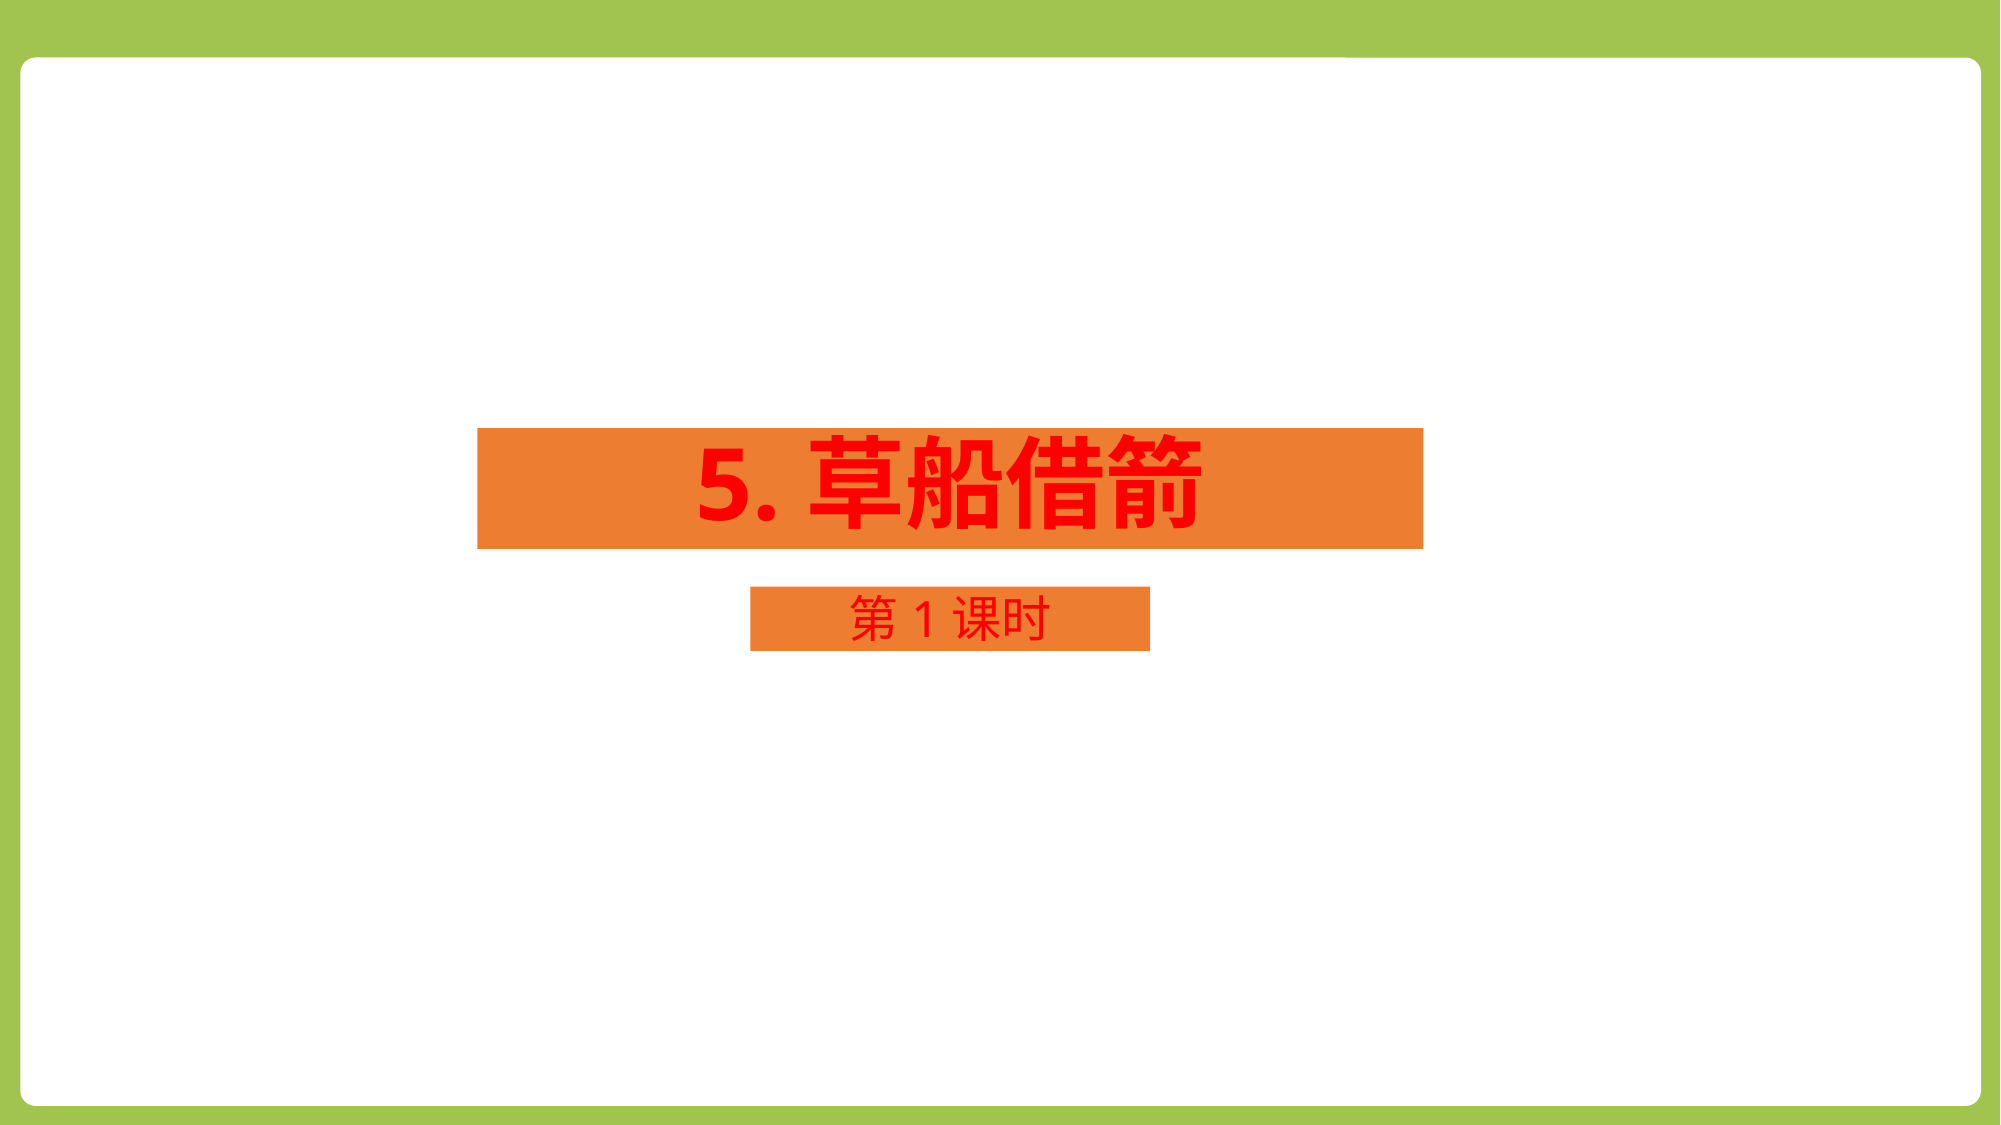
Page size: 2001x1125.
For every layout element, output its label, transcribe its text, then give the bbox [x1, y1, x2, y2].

subtitle 第1课时 [750, 586, 1151, 651]
title 5.草船借箭 [477, 428, 1424, 549]
